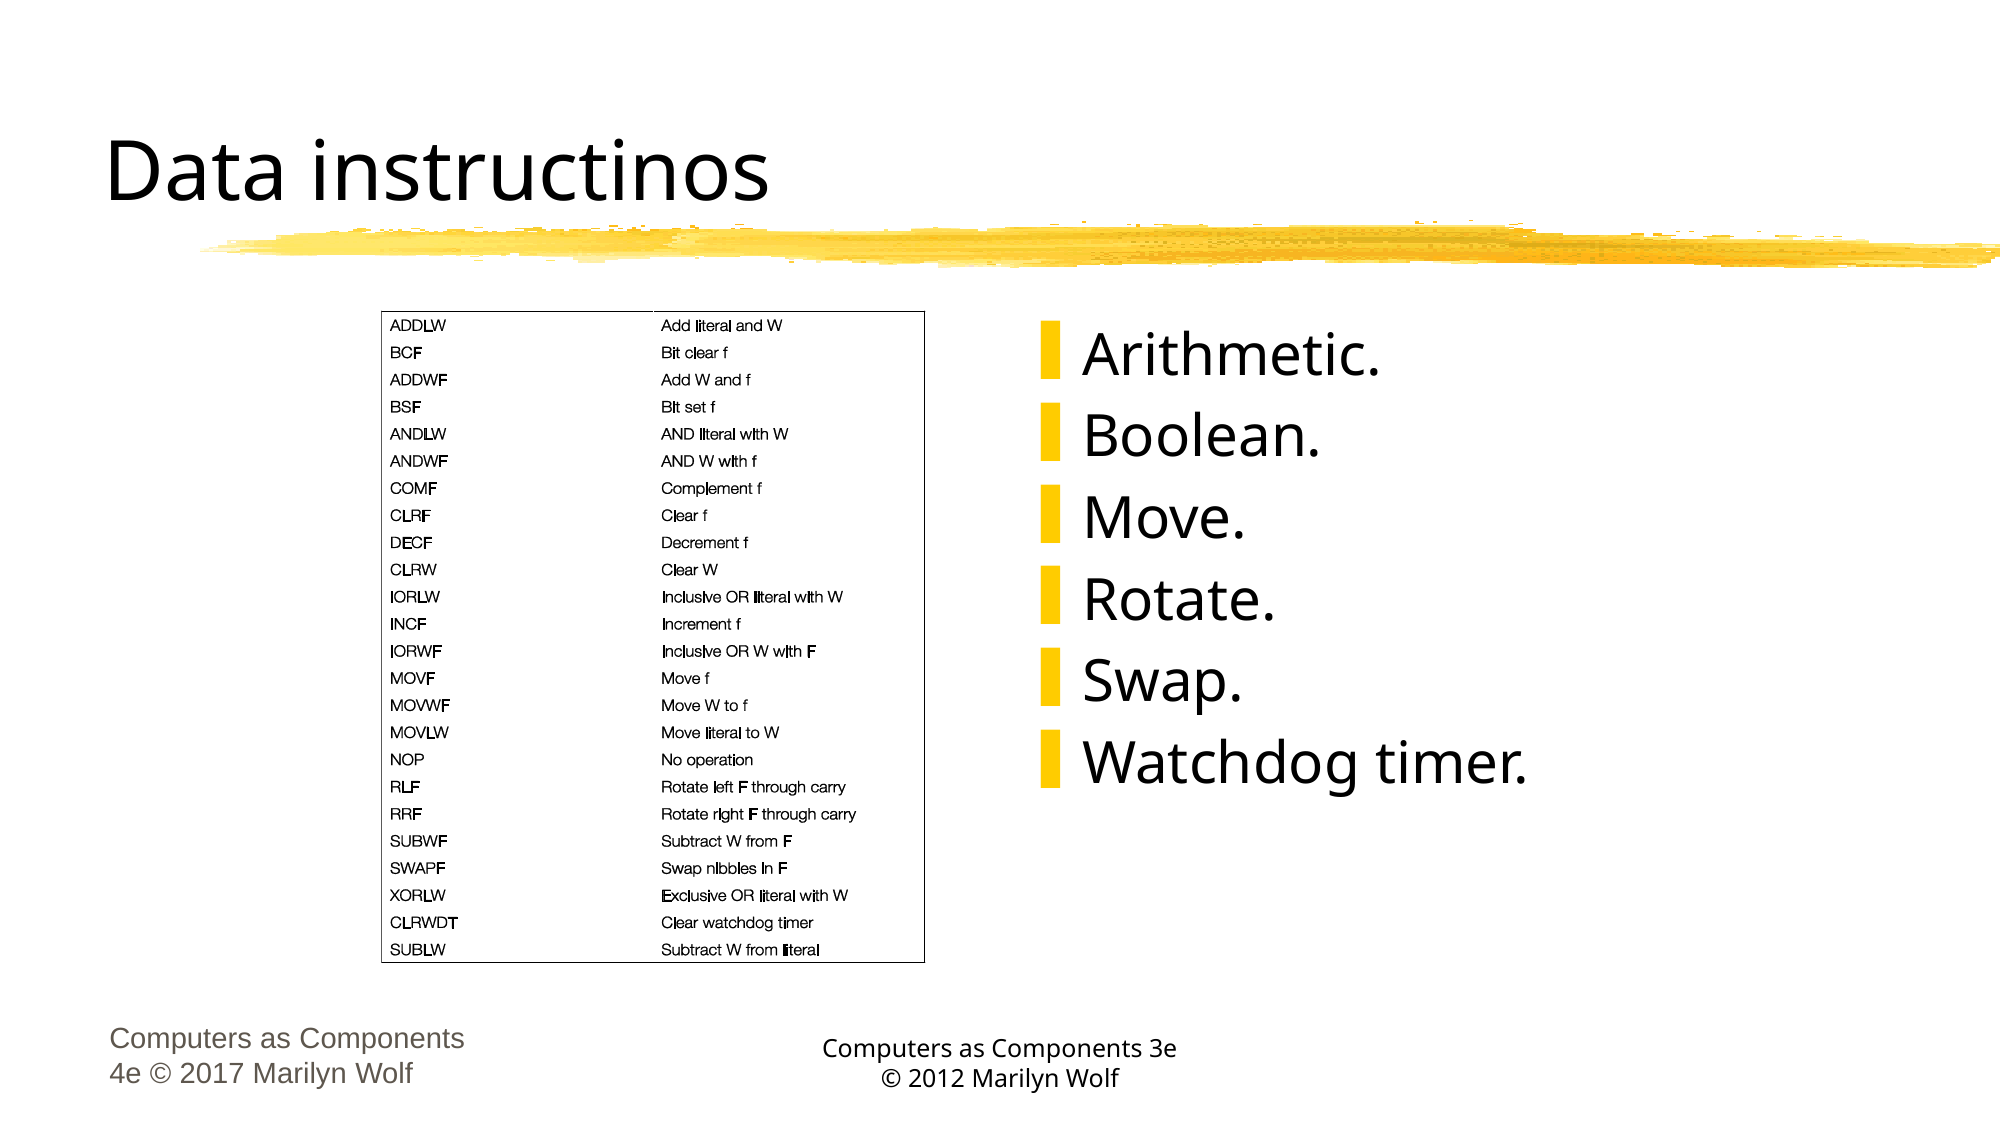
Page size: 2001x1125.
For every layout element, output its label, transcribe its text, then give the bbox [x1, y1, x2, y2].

title Data instructinos [88, 37, 1790, 226]
picture [200, 215, 2000, 279]
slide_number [94, 1021, 512, 1098]
list Arithmetic. Boolean. Move. Rotate. Swap. Watchdog timer. [1010, 309, 1890, 994]
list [381, 309, 927, 963]
